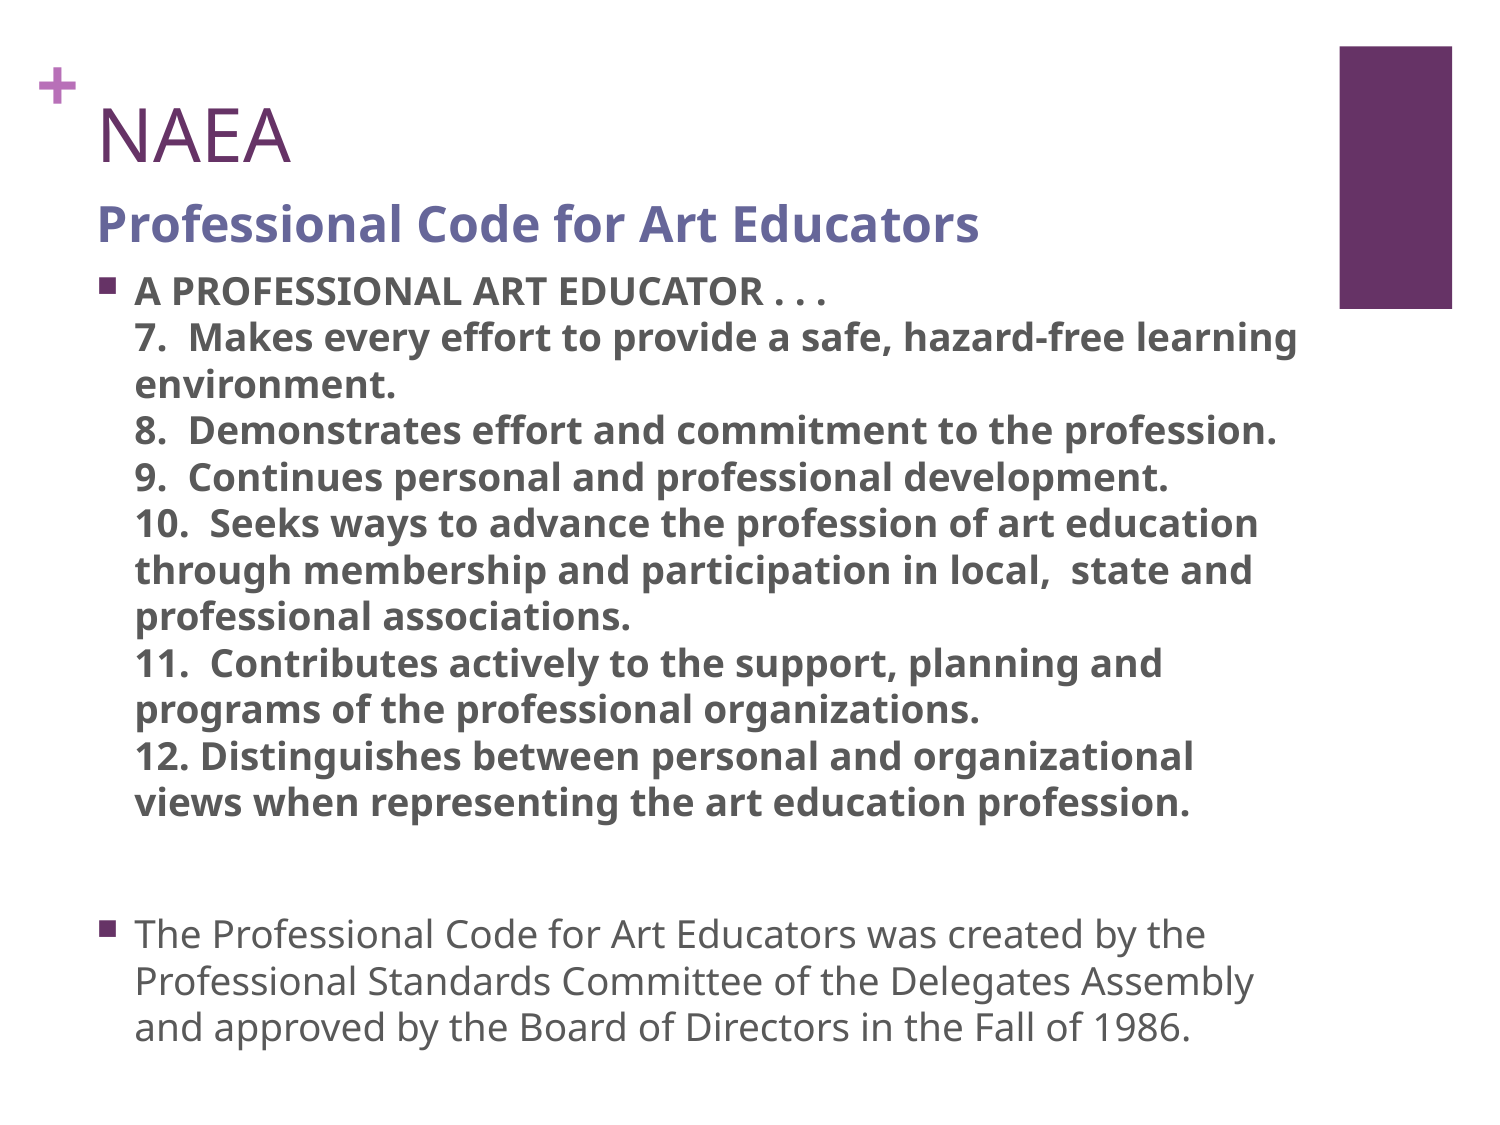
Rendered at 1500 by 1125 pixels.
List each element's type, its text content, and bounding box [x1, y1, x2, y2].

list Professional Code for Art Educators [81, 185, 1322, 313]
list A PROFESSIONAL ART EDUCATOR . . . 7. Makes every effort to provide a safe, hazard-free learning environment. 8. Demonstrates effort and commitment to the profession. 9. Continues personal and professional development. 10. Seeks ways to advance the profession of art education through membership and participation in local, state and professional associations. 11. Contributes actively to the support, planning and programs of the professional organizations. 12. Distinguishes between personal and organizational views when representing the art education profession. The Professional Code for Art Educators was created by the Professional Standards Committee of the Delegates Assembly and approved by the Board of Directors in the Fall of 1986. [81, 313, 1322, 1093]
title NAEA [81, 22, 1322, 185]
